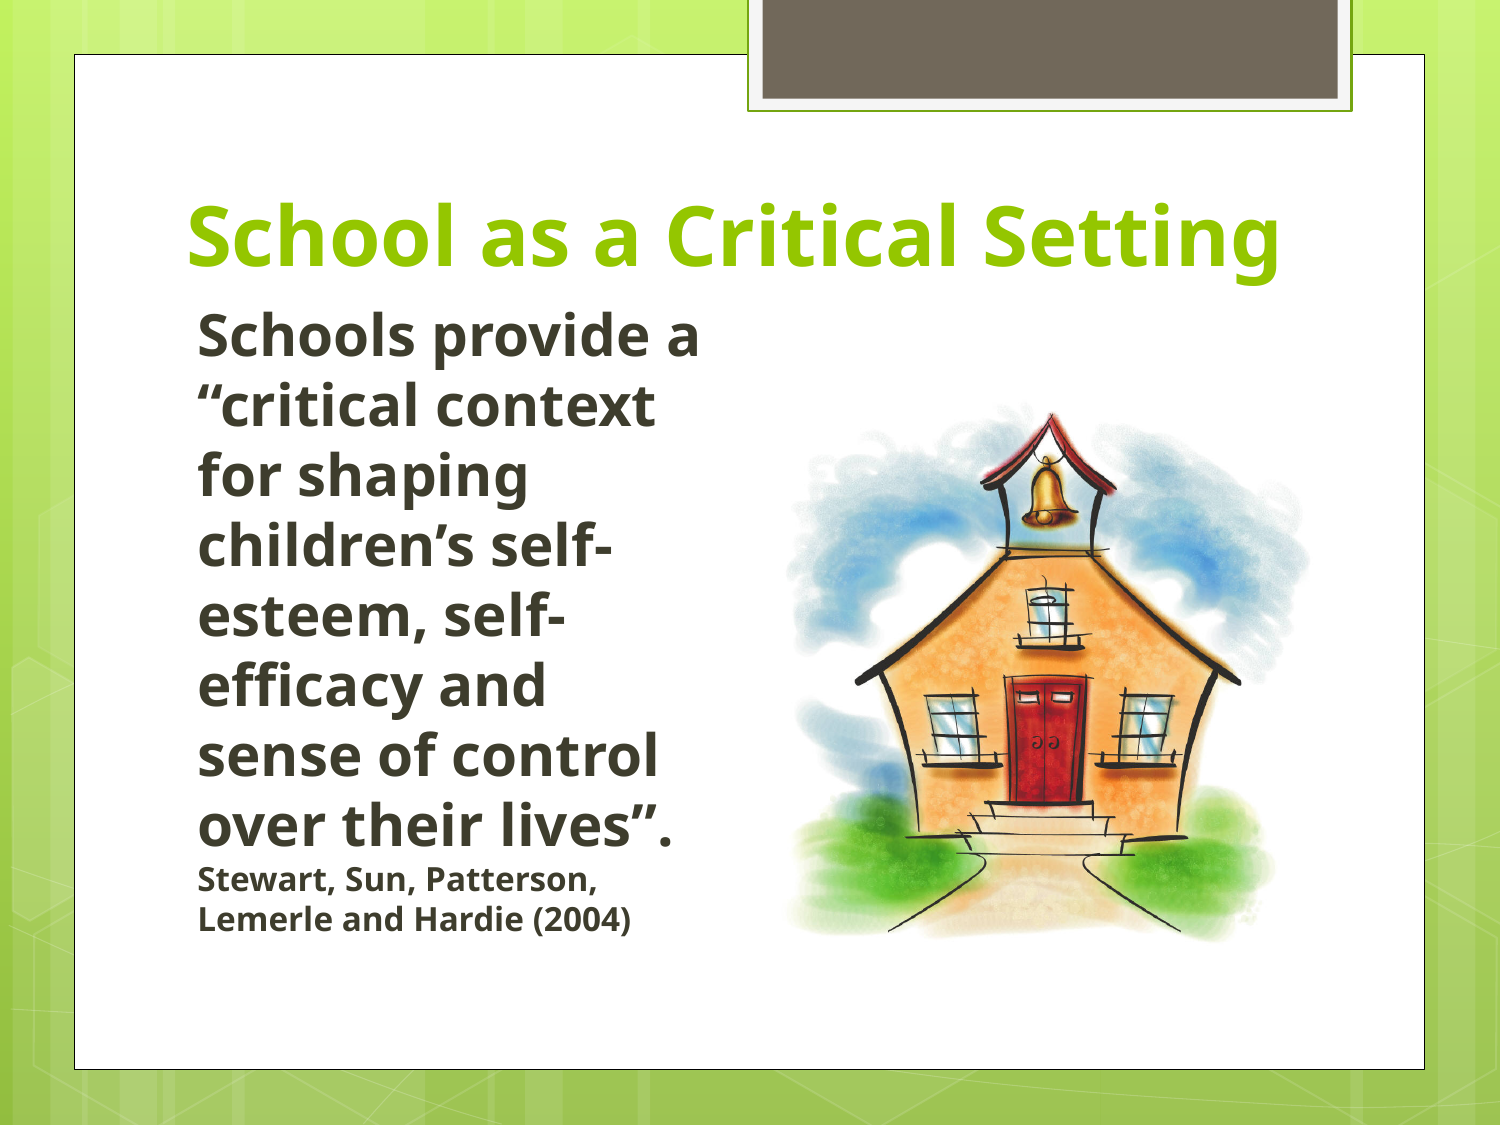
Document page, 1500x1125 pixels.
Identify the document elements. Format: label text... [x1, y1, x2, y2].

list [761, 385, 1324, 947]
title School as a Critical Setting [171, 113, 1324, 291]
list Schools provide a “critical context for shaping children’s self-esteem, self-efficacy and sense of control over their lives”. Stewart, Sun, Patterson, Lemerle and Hardie (2004) [171, 290, 733, 1024]
